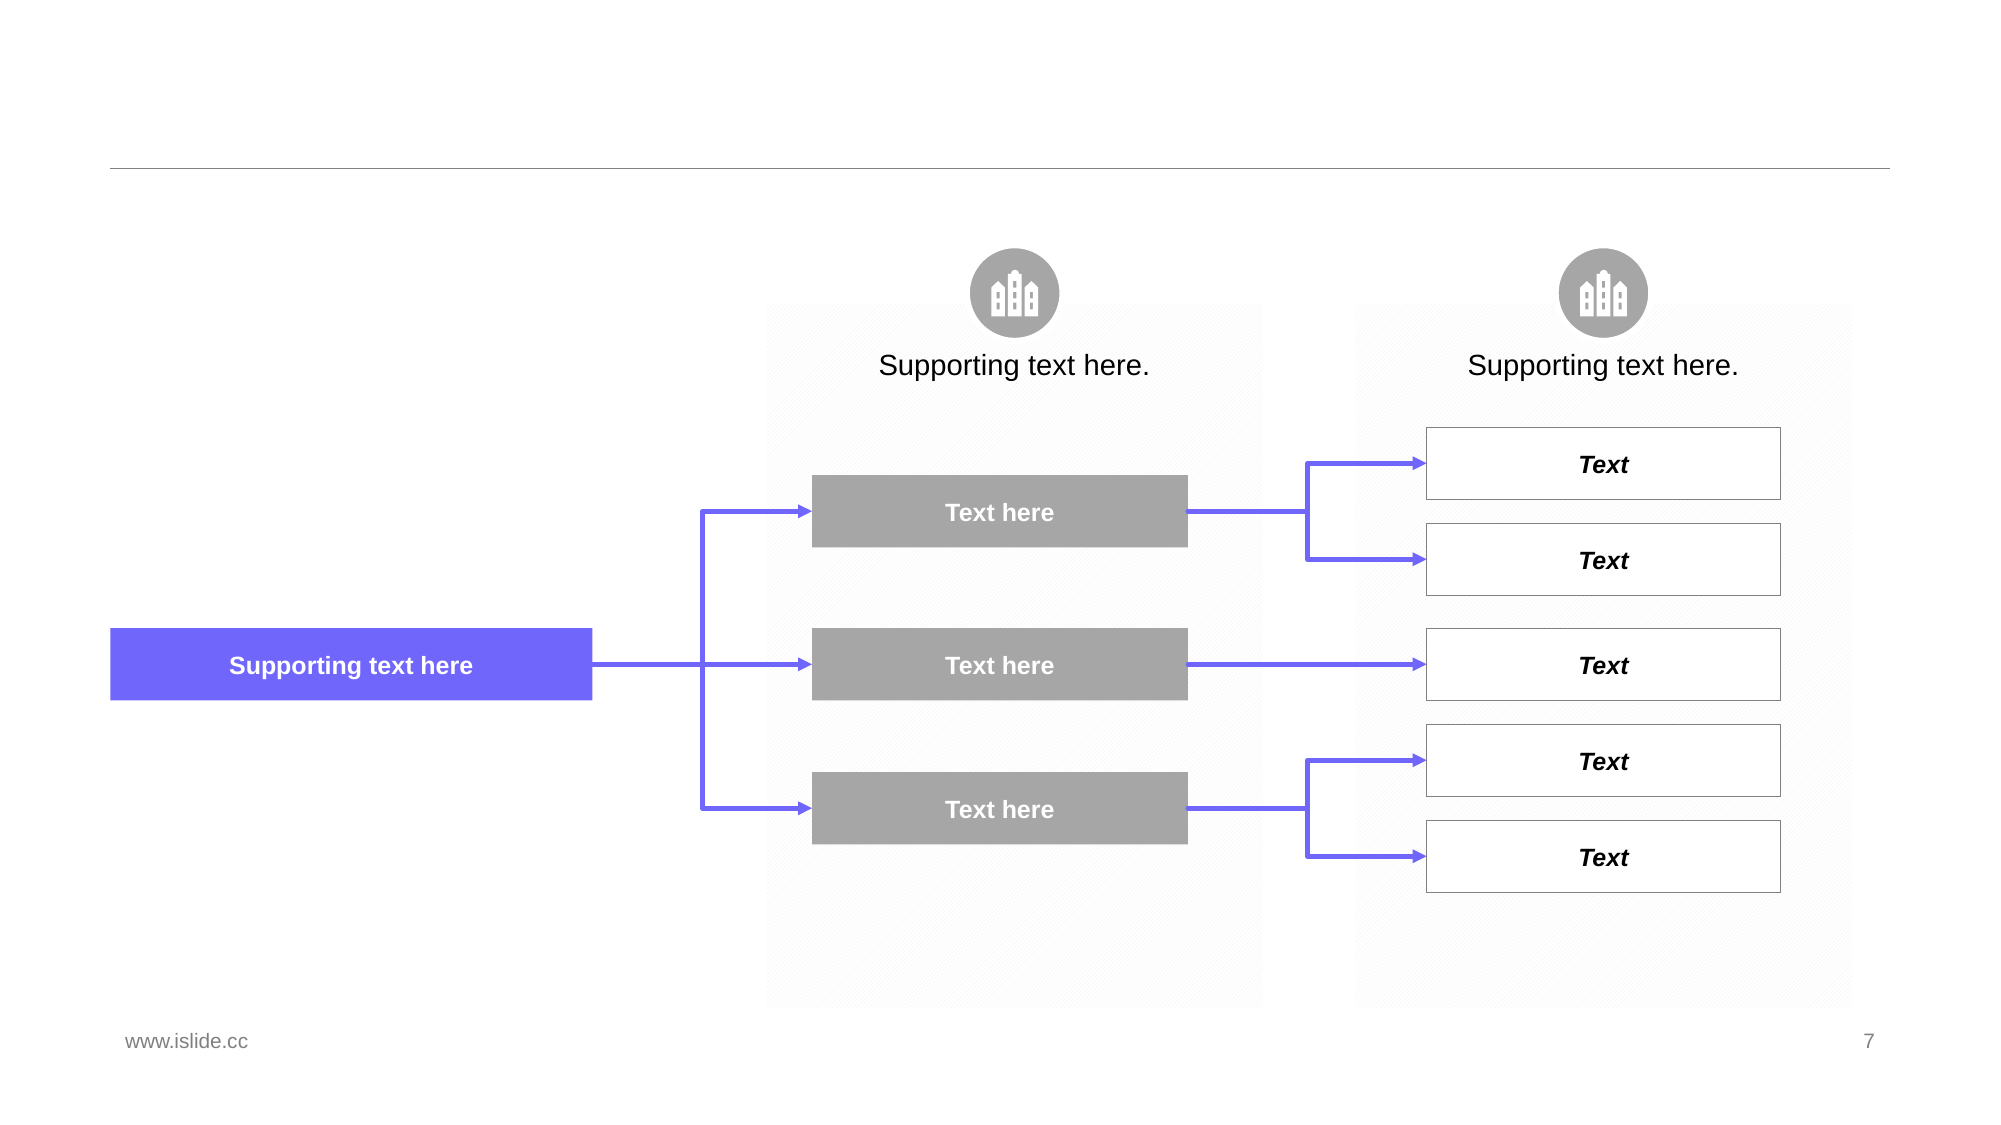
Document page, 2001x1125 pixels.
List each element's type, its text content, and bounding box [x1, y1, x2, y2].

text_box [110, 245, 1852, 1008]
footer www.islide.cc [109, 1023, 790, 1058]
slide_number 7 [1412, 1023, 1890, 1058]
